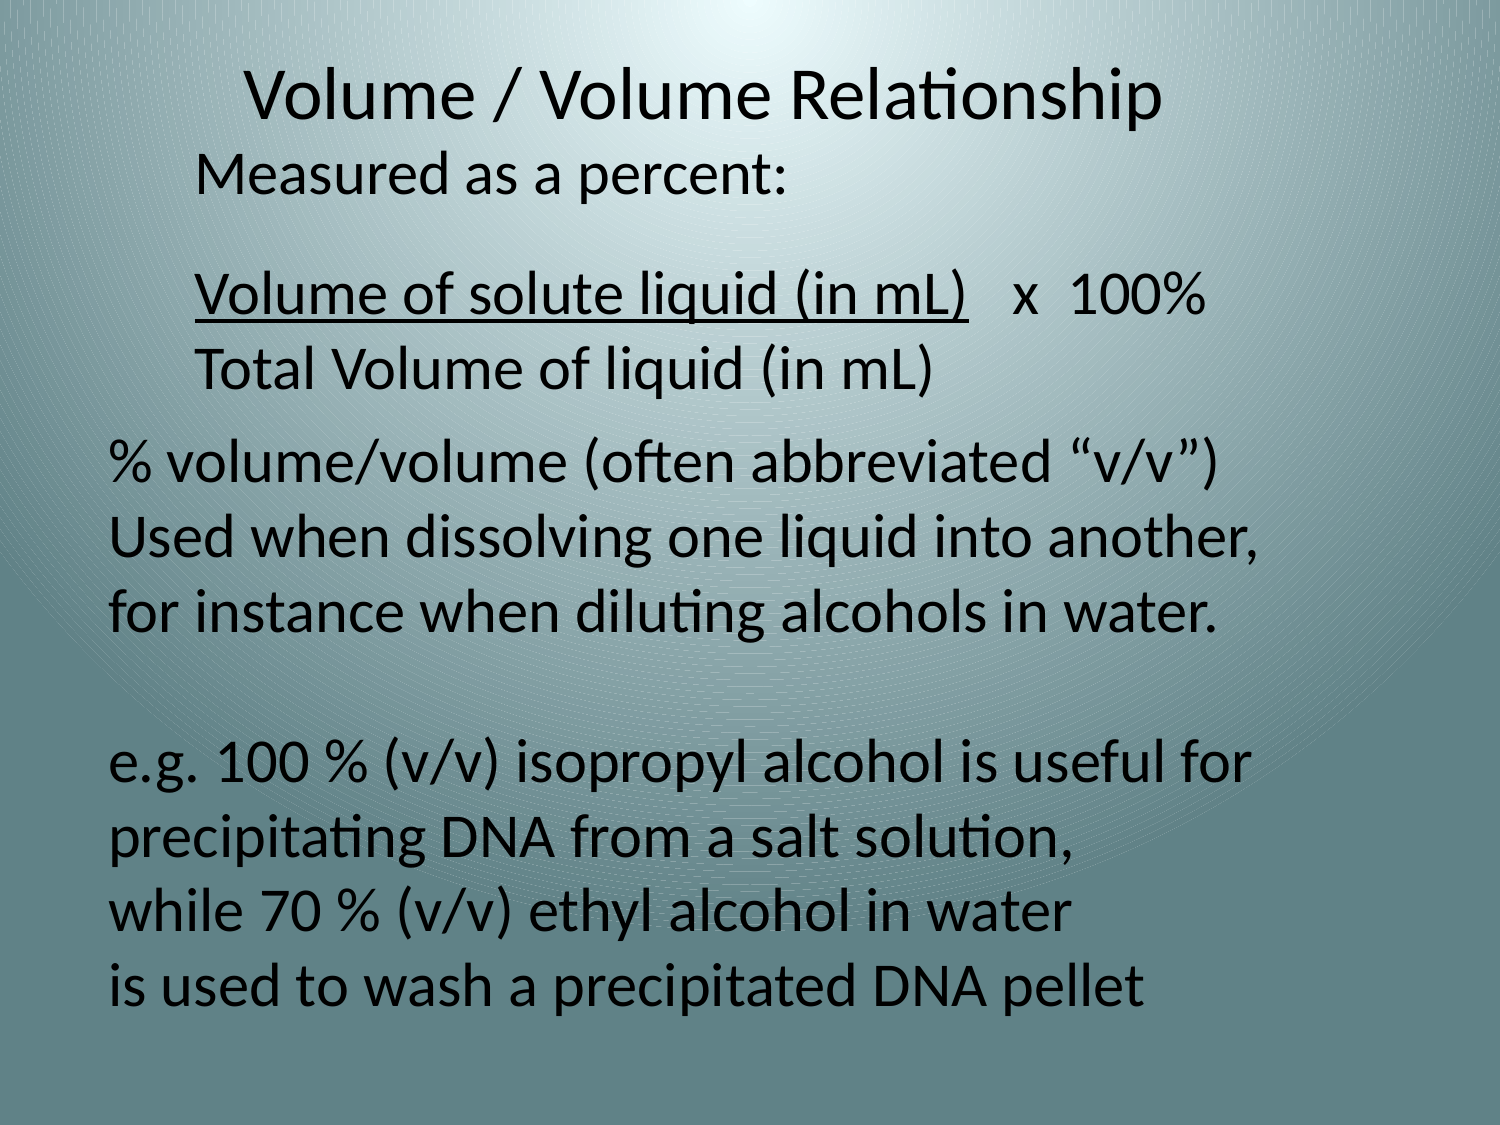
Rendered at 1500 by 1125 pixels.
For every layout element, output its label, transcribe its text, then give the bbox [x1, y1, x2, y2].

text_box Volume / Volume Relationship [228, 37, 1181, 125]
text_box Measured as a percent: Volume of solute liquid (in mL) x 100% Total Volume of liquid (in mL) [179, 125, 1223, 410]
text_box % volume/volume (often abbreviated “v/v”) Used when dissolving one liquid into another, for instance when diluting alcohols in water. e.g. 100 % (v/v) isopropyl alcohol is useful for precipitating DNA from a salt solution, while 70 % (v/v) ethyl alcohol in water is used to wash a precipitated DNA pellet [93, 412, 1291, 1027]
